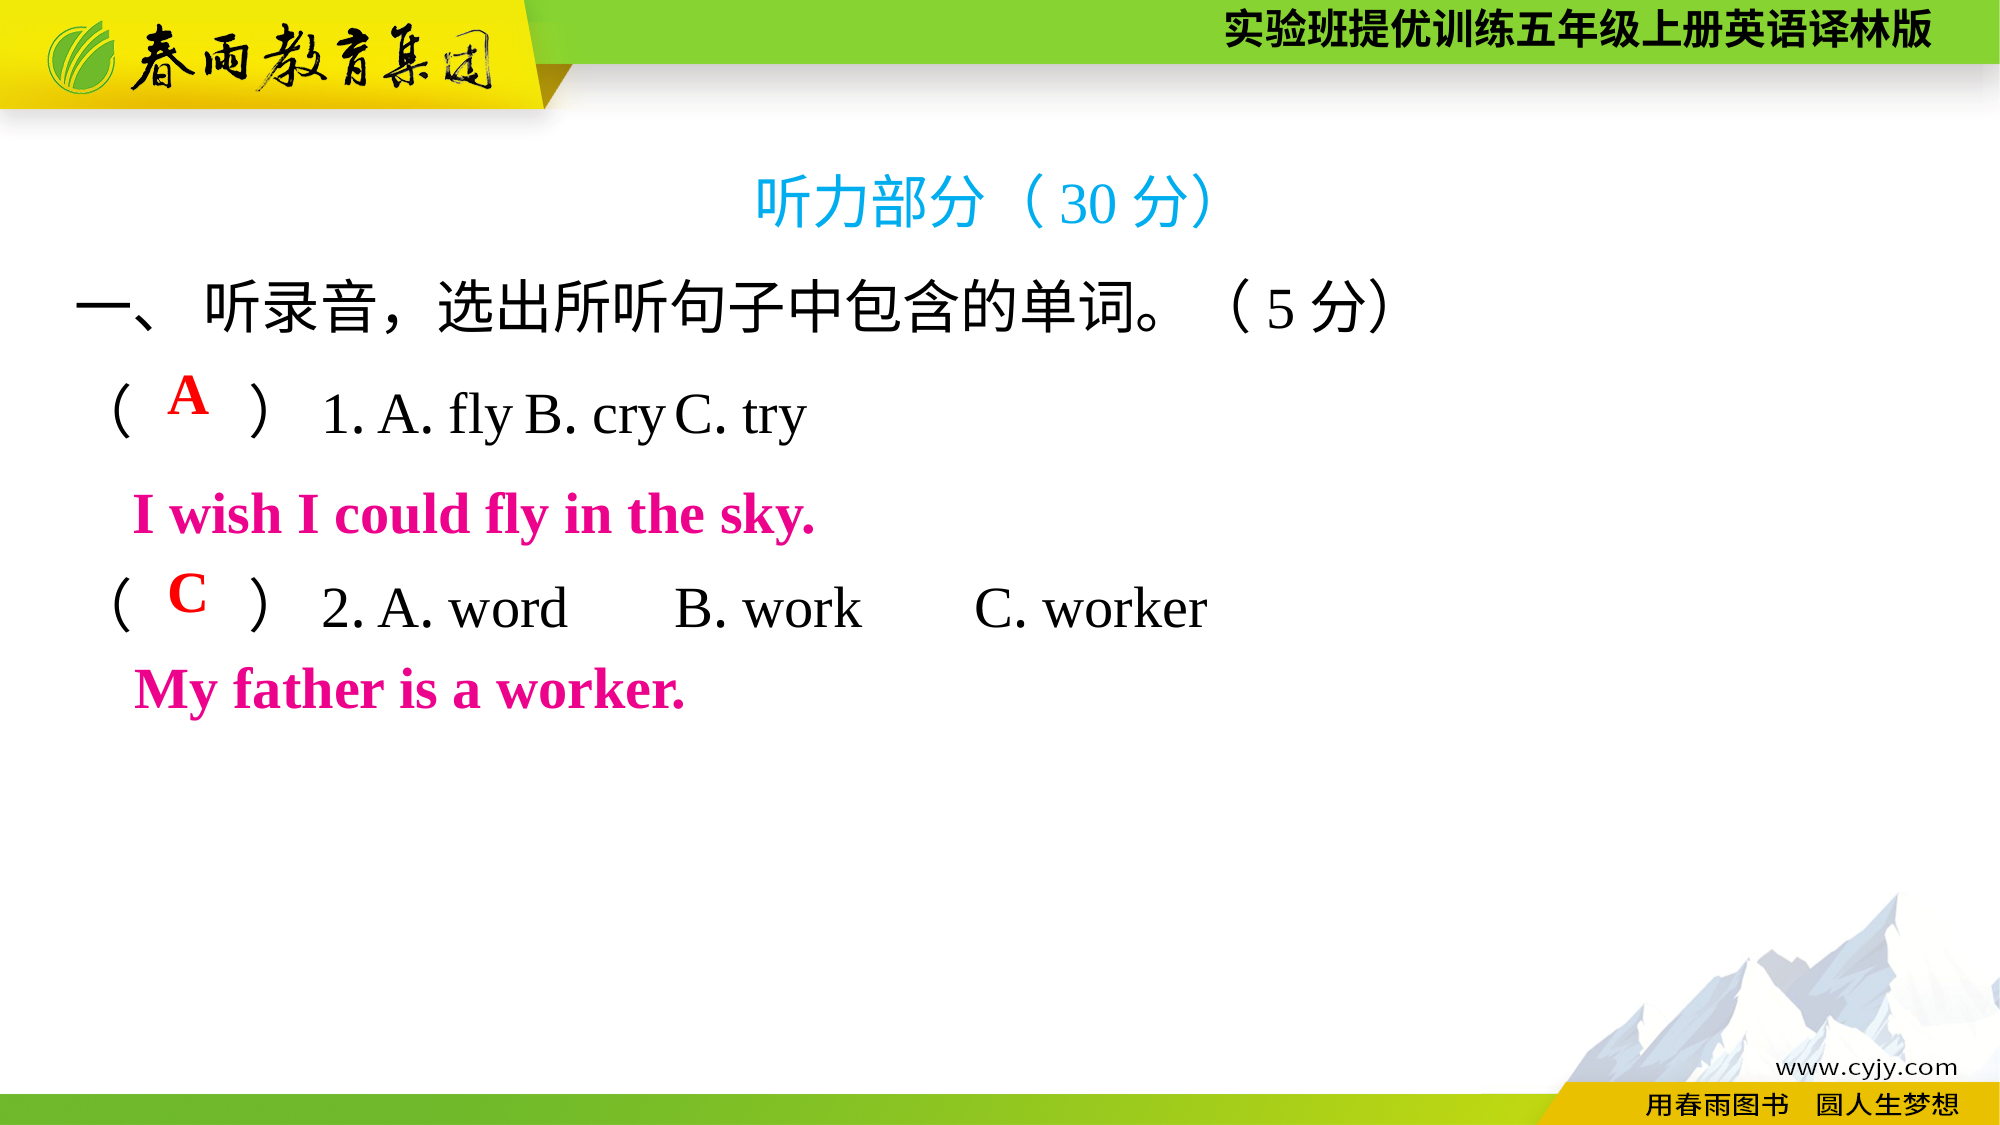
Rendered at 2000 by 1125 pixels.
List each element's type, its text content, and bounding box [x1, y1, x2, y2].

list 听力部分（30分） 一、 听录音，选出所听句子中包含的单词。（5分） （ ）1. A. fly B. cry C. try （ ）2. A. word B. work C. worker [59, 122, 1944, 653]
text_box C [153, 546, 225, 632]
picture [0, 0, 2000, 1125]
text_box My father is a worker. [119, 608, 702, 728]
text_box I wish I could fly in the sky. [117, 432, 832, 553]
text_box A [152, 348, 225, 434]
